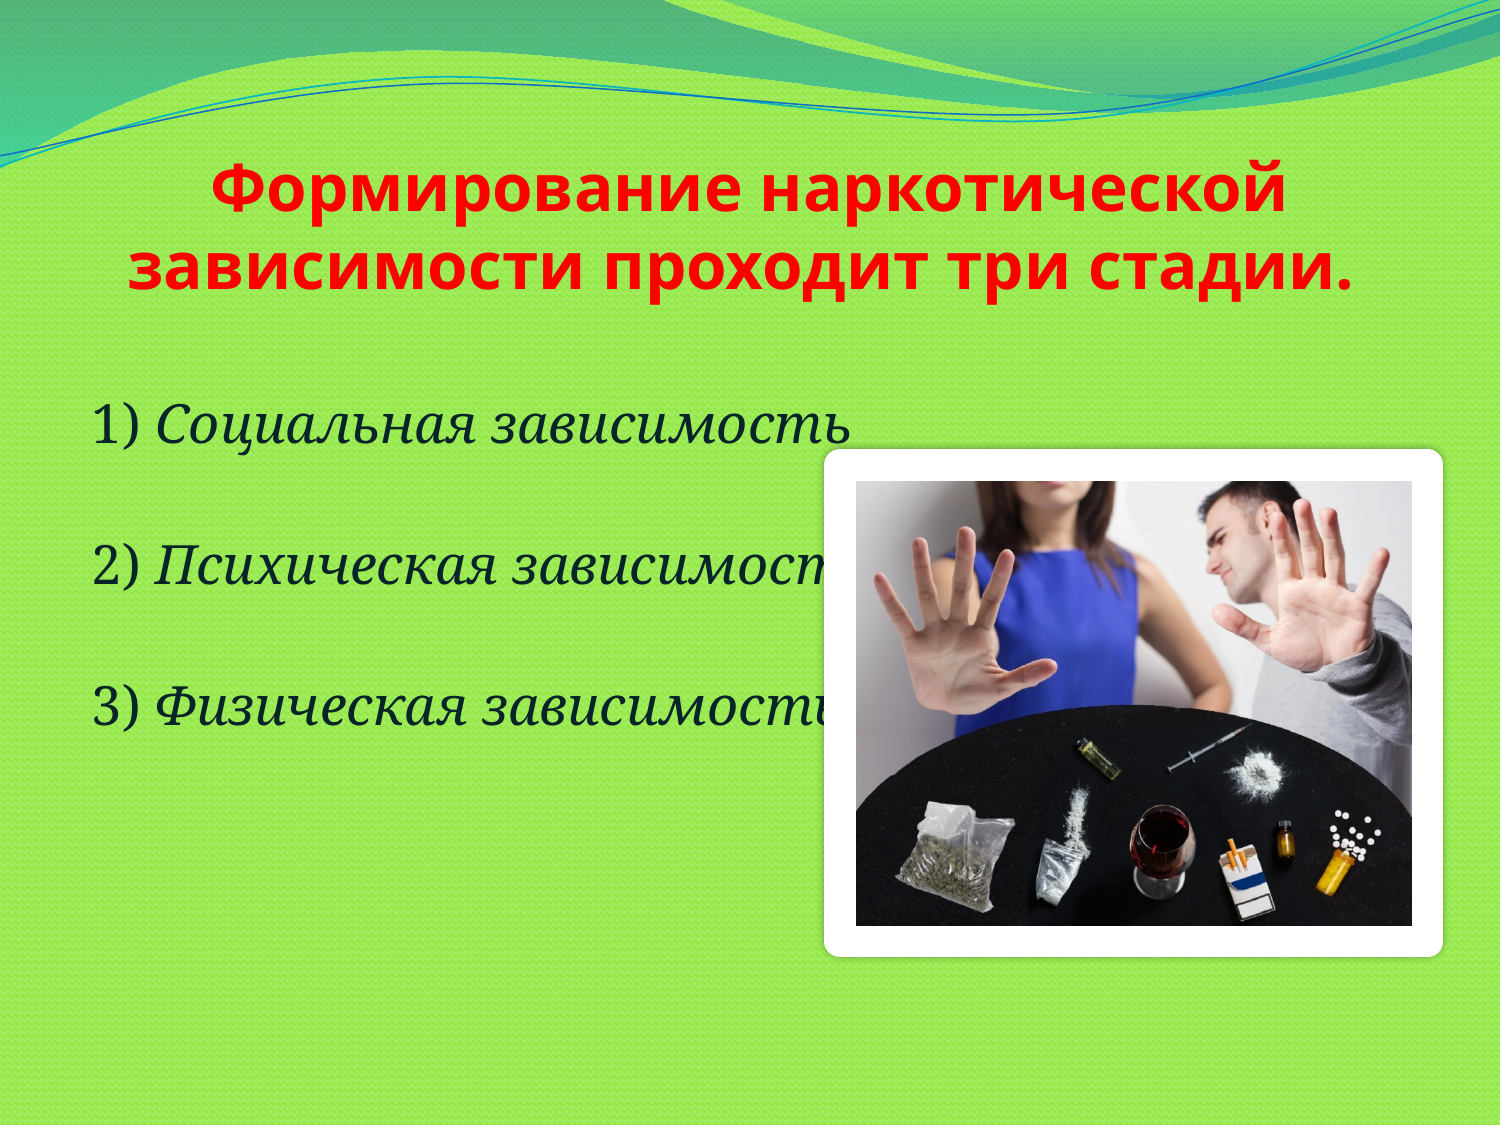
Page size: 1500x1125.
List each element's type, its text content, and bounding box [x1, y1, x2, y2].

picture [855, 480, 1413, 927]
title Формирование наркотической зависимости проходит три стадии. [75, 93, 1425, 303]
list 1) Социальная зависимость 2) Психическая зависимость 3) Физическая зависимость [35, 317, 1425, 1038]
